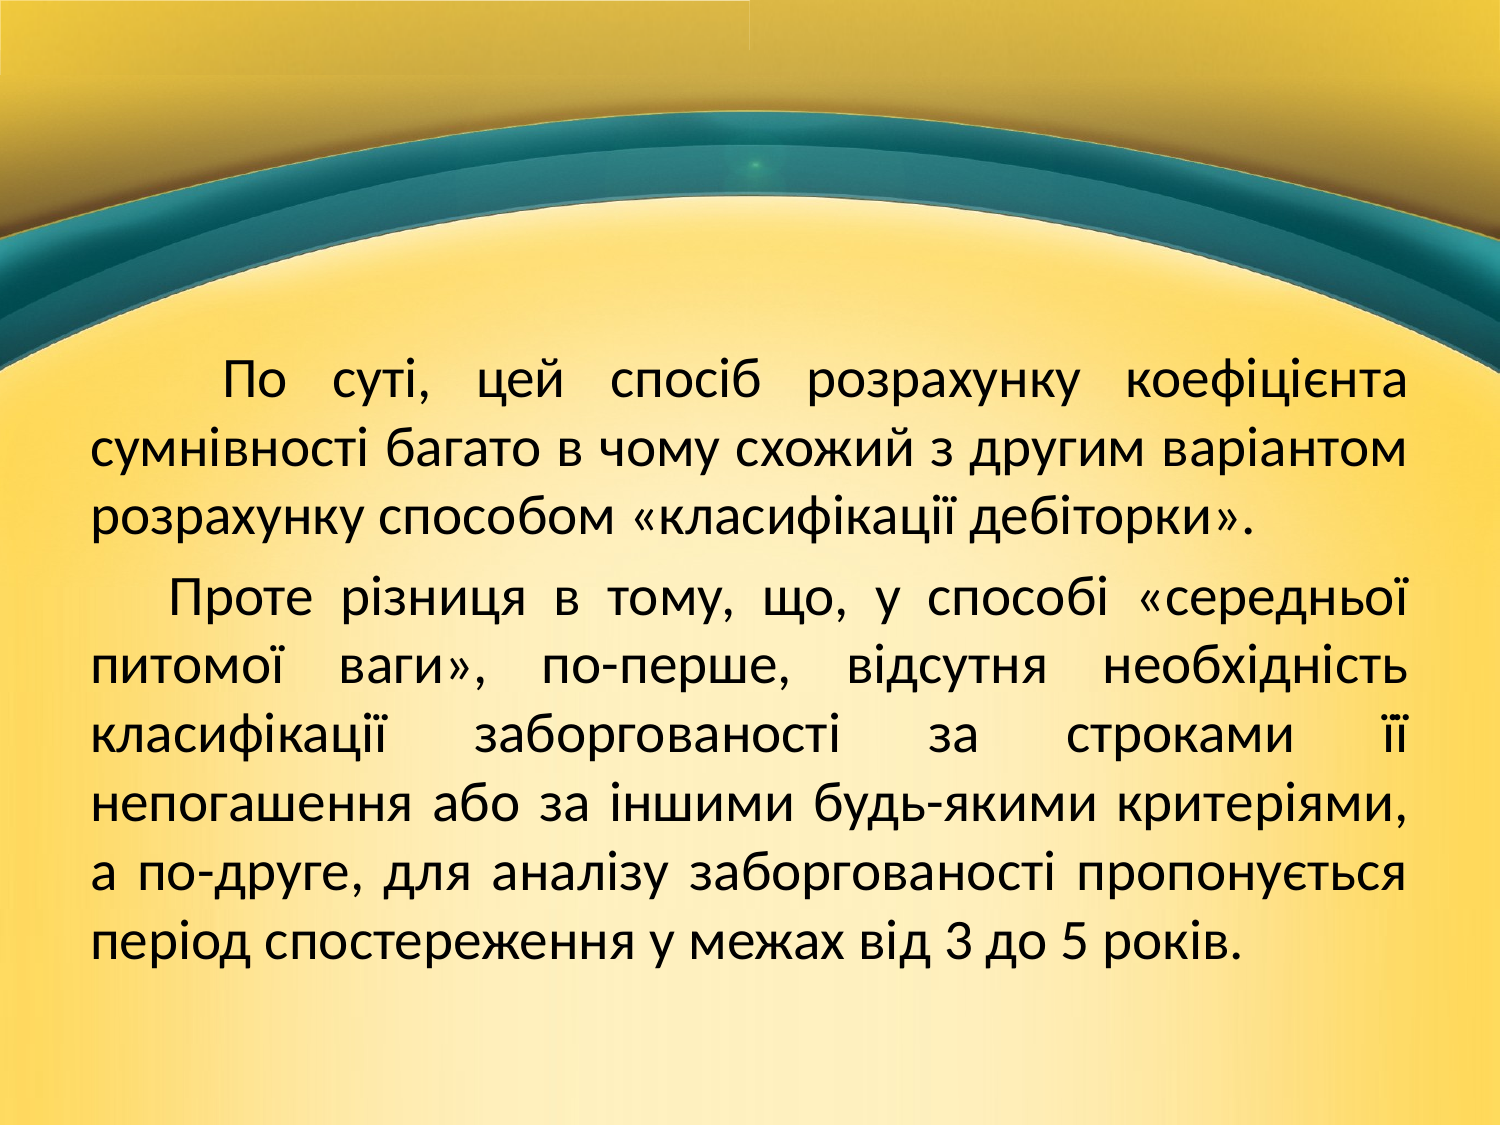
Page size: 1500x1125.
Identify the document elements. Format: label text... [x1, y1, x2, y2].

list По суті, цей спосіб розрахунку коефіцієнта сумнівності багато в чому схожий з другим варіантом розрахунку способом «класифікації дебіторки». Проте різниця в тому, що, у способі «середньої питомої ваги», по-перше, відсутня необхідність класифікації заборгованості за строками її непогашення або за іншими будь-якими критеріями, а по-друге, для аналізу заборгованості пропонується період спостереження у межах від 3 до 5 років. [75, 332, 1425, 1075]
picture [0, 0, 1500, 1125]
